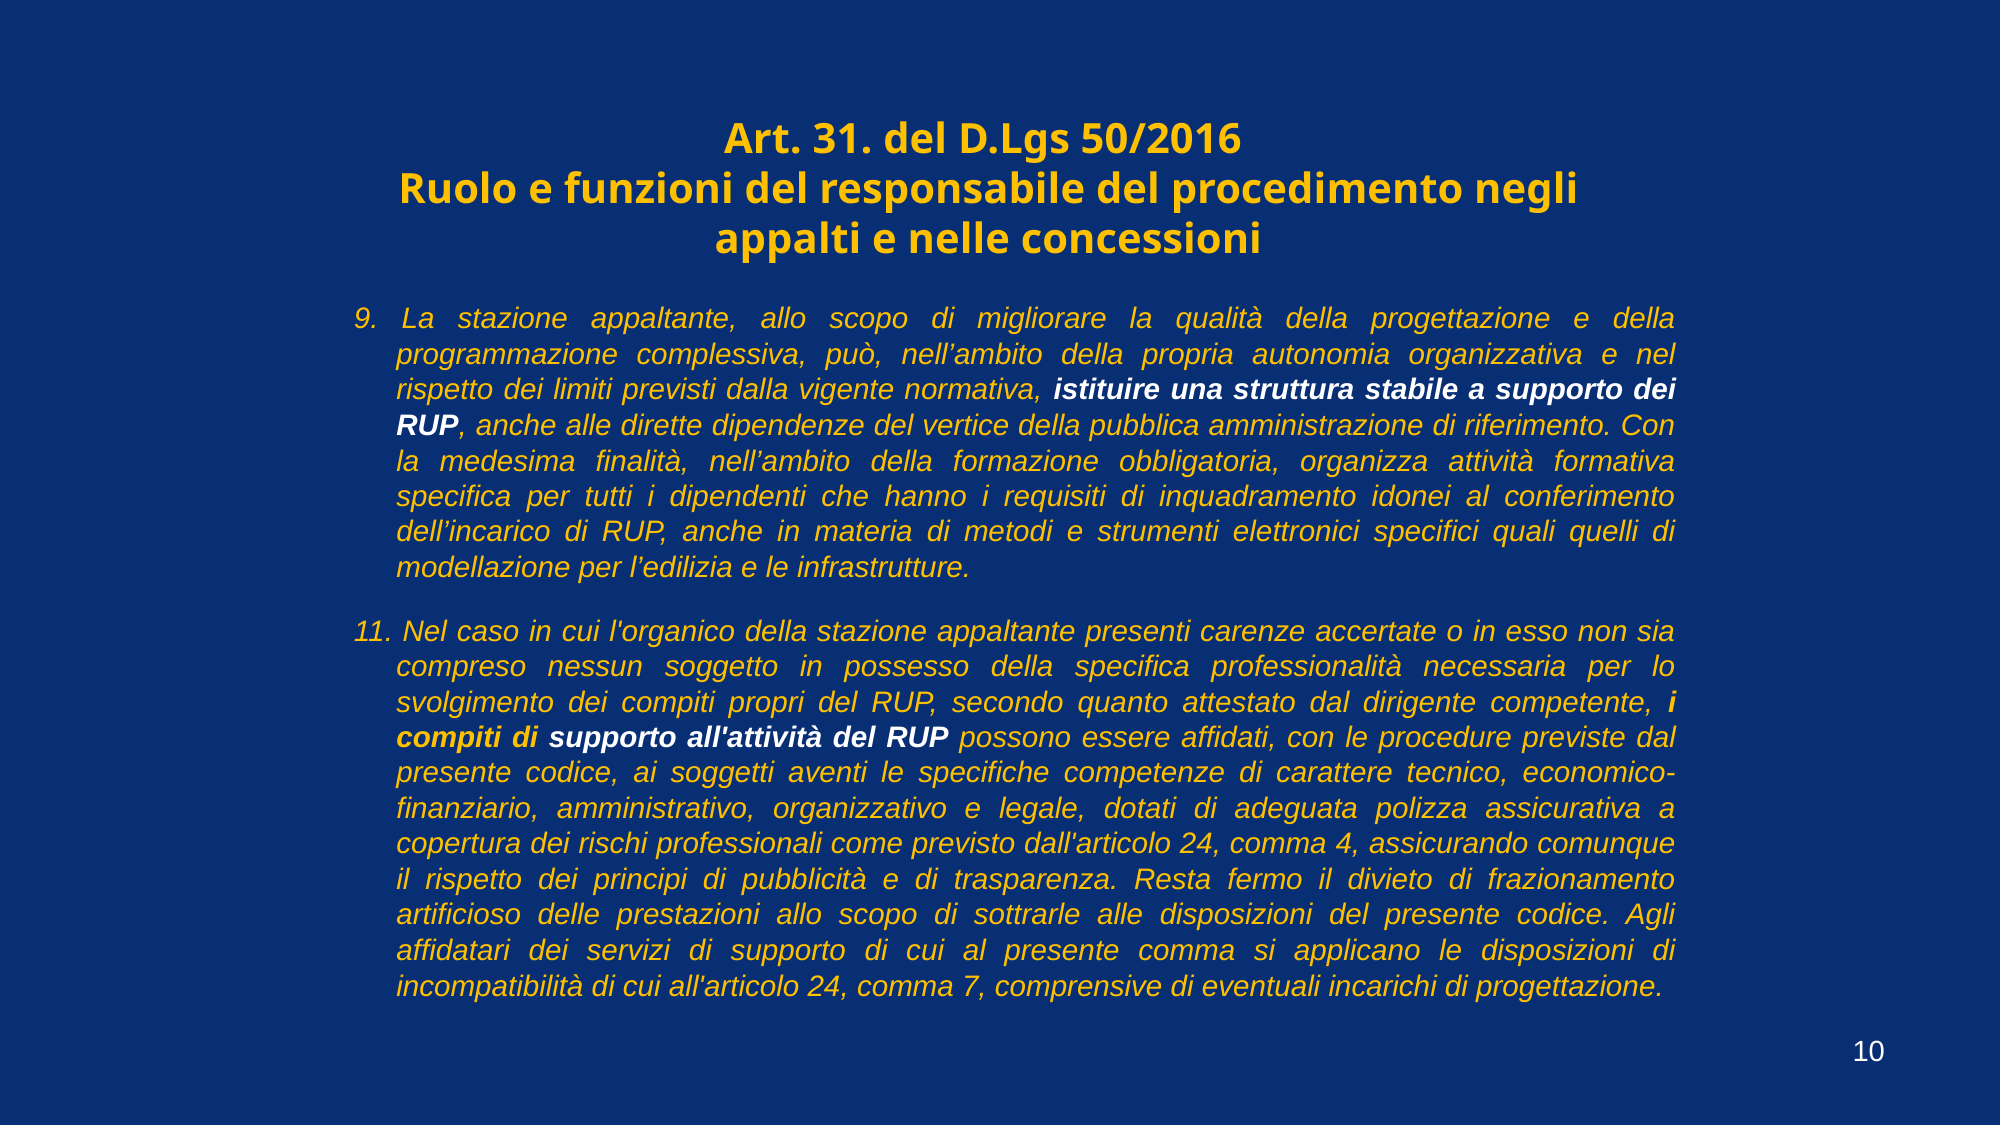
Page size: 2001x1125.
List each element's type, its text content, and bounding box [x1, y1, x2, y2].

list 9. La stazione appaltante, allo scopo di migliorare la qualità della progettazione e della programmazione complessiva, può, nell’ambito della propria autonomia organizzativa e nel rispetto dei limiti previsti dalla vigente normativa, istituire una struttura stabile a supporto dei RUP, anche alle dirette dipendenze del vertice della pubblica amministrazione di riferimento. Con la medesima finalità, nell’ambito della formazione obbligatoria, organizza attività formativa specifica per tutti i dipendenti che hanno i requisiti di inquadramento idonei al conferimento dell’incarico di RUP, anche in materia di metodi e strumenti elettronici specifici quali quelli di modellazione per l’edilizia e le infrastrutture. 11. Nel caso in cui l'organico della stazione appaltante presenti carenze accertate o in esso non sia compreso nessun soggetto in possesso della specifica professionalità necessaria per lo svolgimento dei compiti propri del RUP, secondo quanto attestato dal dirigente competente, i compiti di supporto all'attività del RUP possono essere affidati, con le procedure previste dal presente codice, ai soggetti aventi le specifiche competenze di carattere tecnico, economico-finanziario, amministrativo, organizzativo e legale, dotati di adeguata polizza assicurativa a copertura dei rischi professionali come previsto dall'articolo 24, comma 4, assicurando comunque il rispetto dei principi di pubblicità e di trasparenza. Resta fermo il divieto di frazionamento artificioso delle prestazioni allo scopo di sottrarle alle disposizioni del presente codice. Agli affidatari dei servizi di supporto di cui al presente comma si applicano le disposizioni di incompatibilità di cui all'articolo 24, comma 7, comprensive di eventuali incarichi di progettazione. [338, 291, 1692, 1046]
text_box Art. 31. del D.Lgs 50/2016 Ruolo e funzioni del responsabile del procedimento negli appalti e nelle concessioni [321, 104, 1656, 315]
slide_number 10 [1433, 1024, 1901, 1103]
